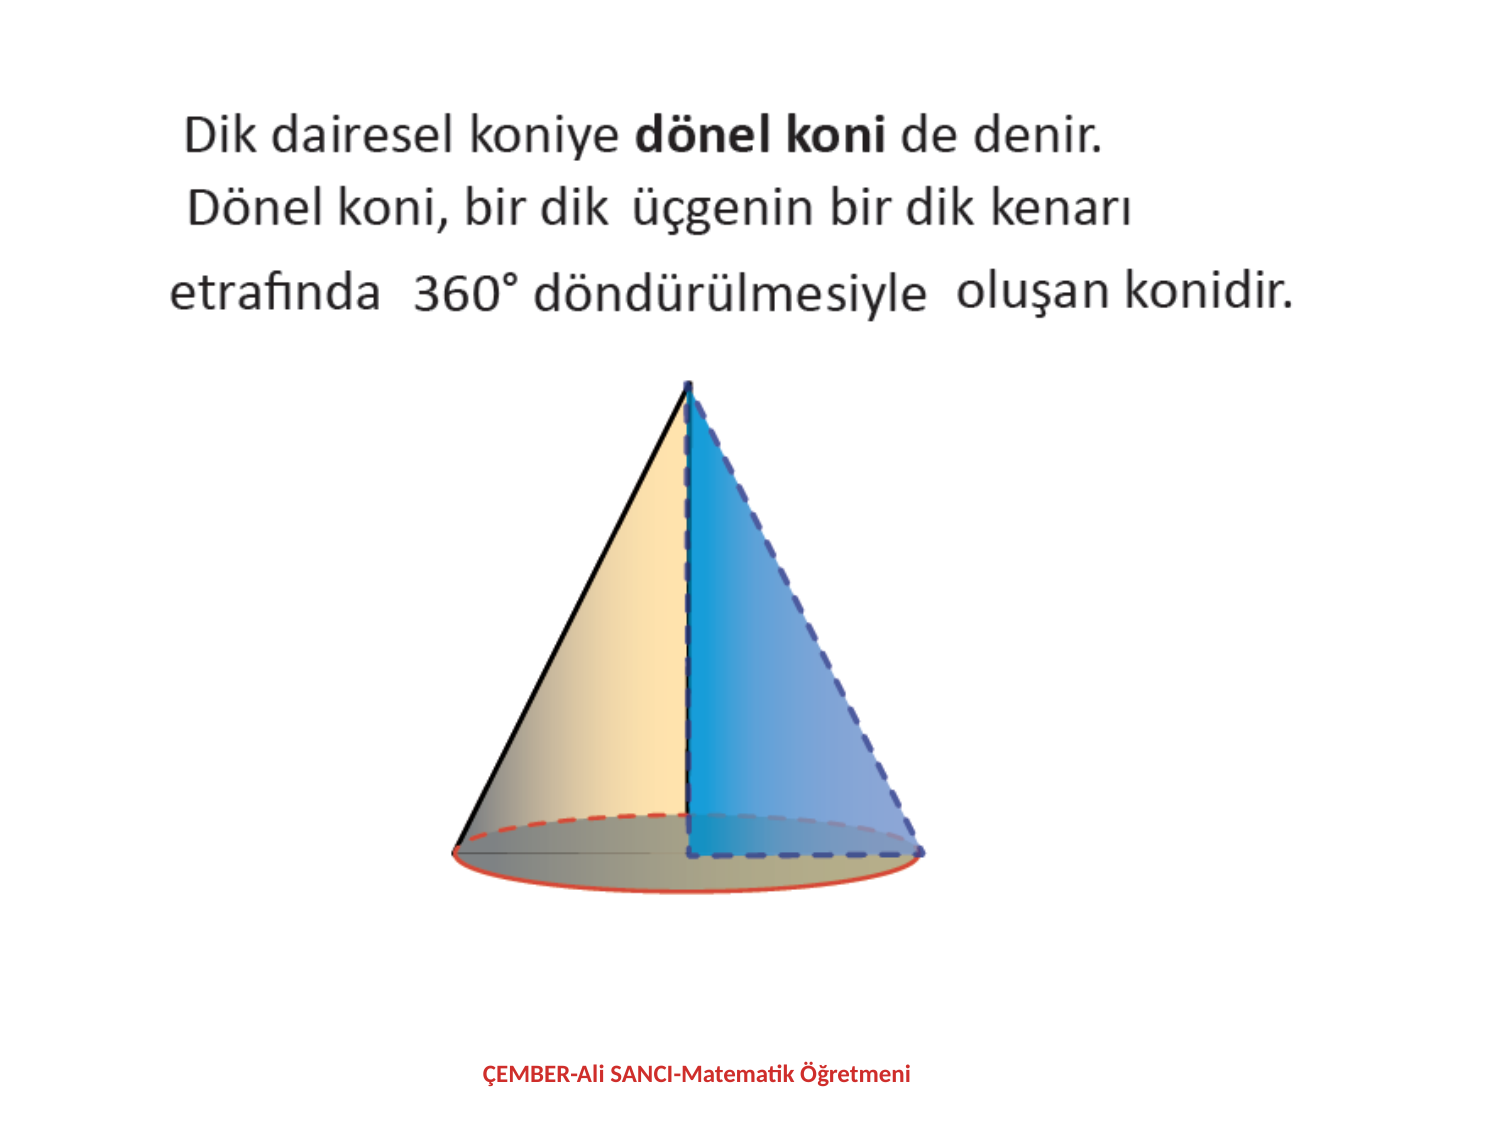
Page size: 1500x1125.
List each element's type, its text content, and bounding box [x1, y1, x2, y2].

picture [159, 77, 1330, 918]
footer ÇEMBER-Ali SANCI-Matematik Öğretmeni [407, 1042, 988, 1103]
